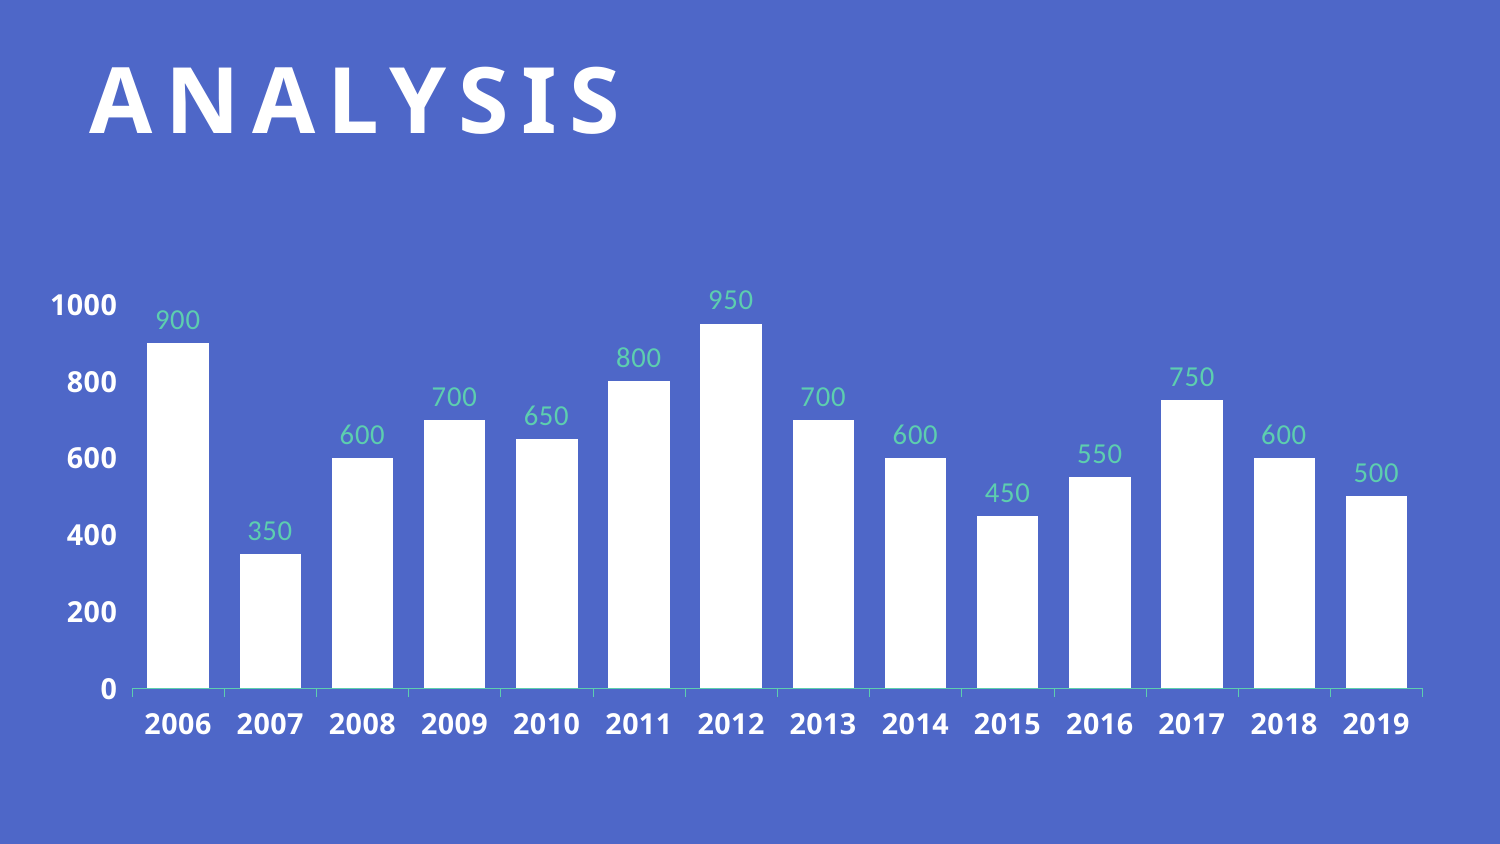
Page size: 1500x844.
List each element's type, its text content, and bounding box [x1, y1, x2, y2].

list ANALYSIS [75, 34, 1025, 135]
chart [49, 284, 1424, 746]
